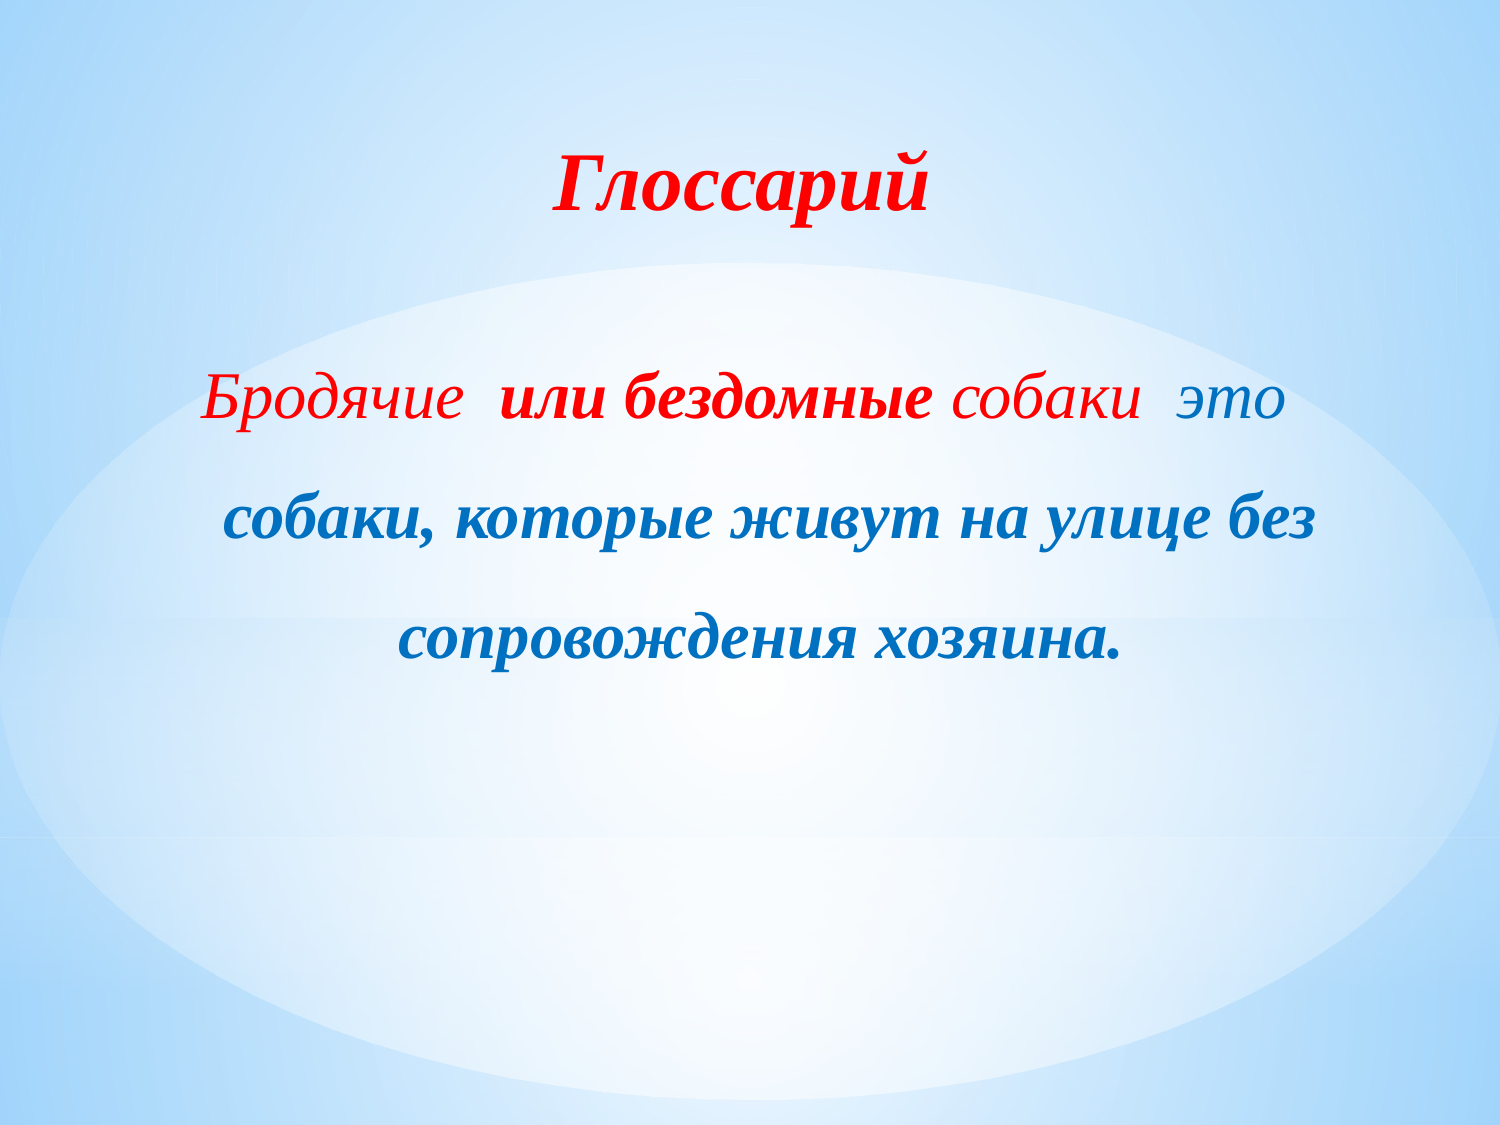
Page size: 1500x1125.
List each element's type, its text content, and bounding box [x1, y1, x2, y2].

list Глоссарий [70, 120, 1407, 235]
title Бродячие или бездомные собаки это собаки, которые живут на улице без сопровождения хозяина. [93, 304, 1395, 692]
